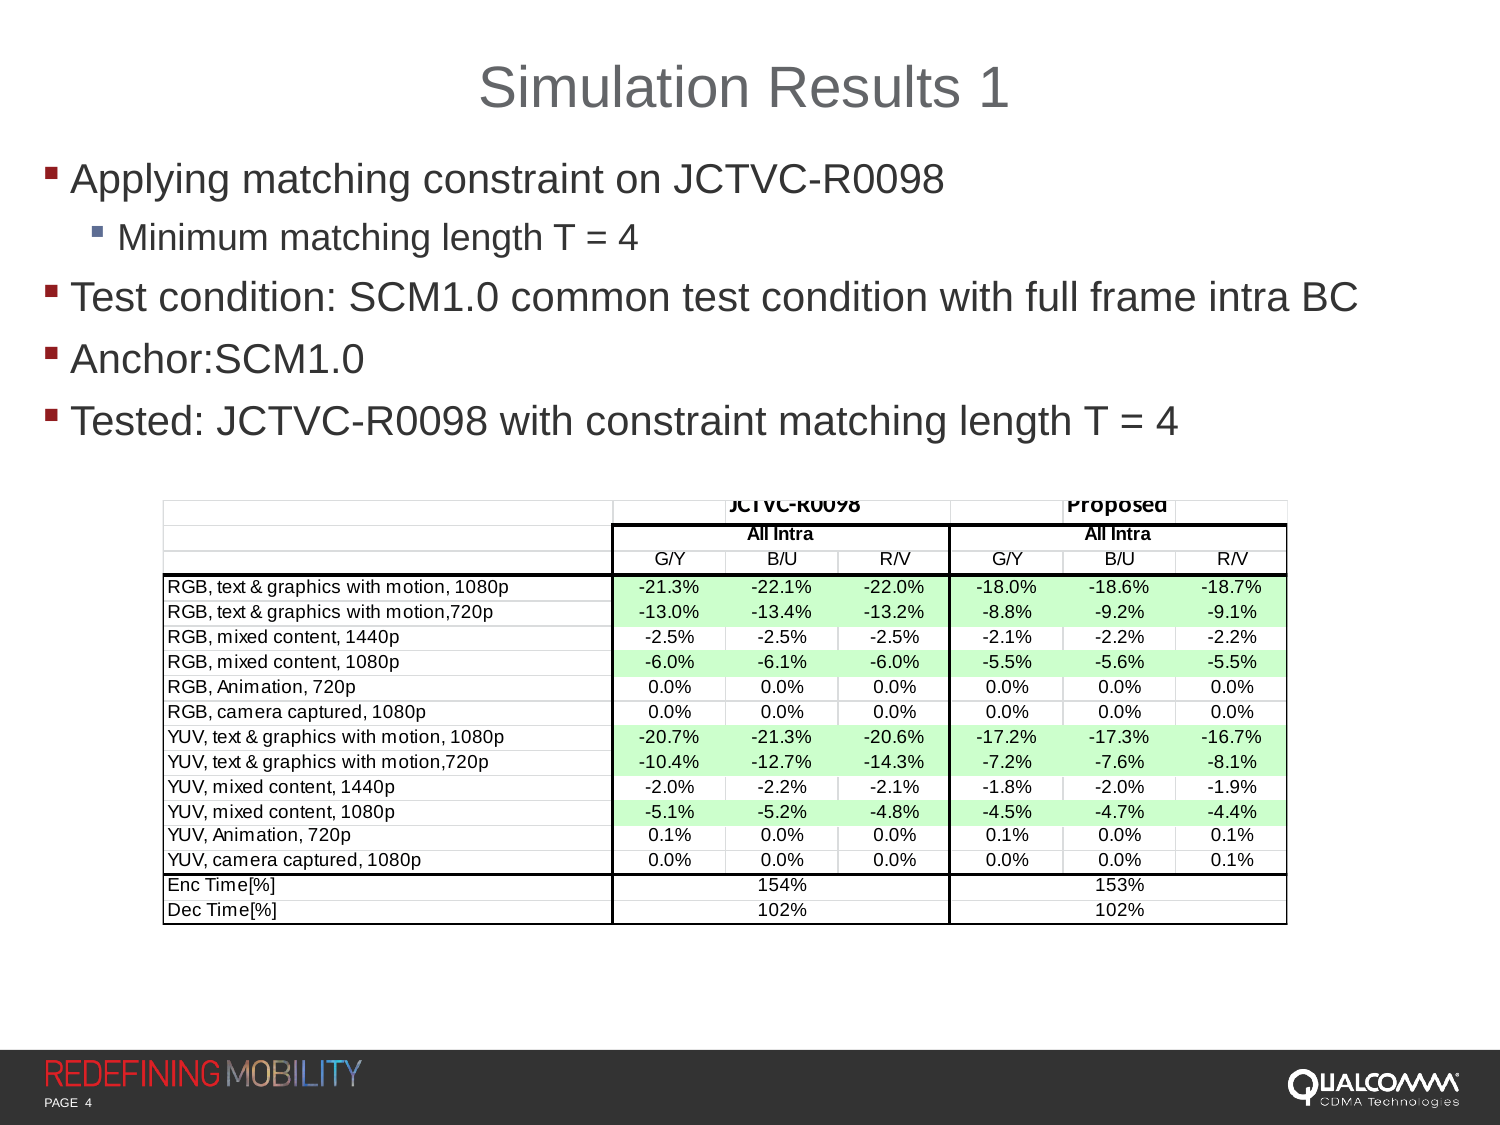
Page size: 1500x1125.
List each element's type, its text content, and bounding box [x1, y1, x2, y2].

list Applying matching constraint on JCTVC-R0098 Minimum matching length T = 4 Test condition: SCM1.0 common test condition with full frame intra BC Anchor:SCM1.0 Tested: JCTVC-R0098 with constraint matching length T = 4 [26, 148, 1457, 1021]
title Simulation Results 1 [28, 44, 1462, 138]
picture [30, 1048, 372, 1099]
picture [162, 499, 1290, 927]
picture [1278, 1058, 1478, 1114]
